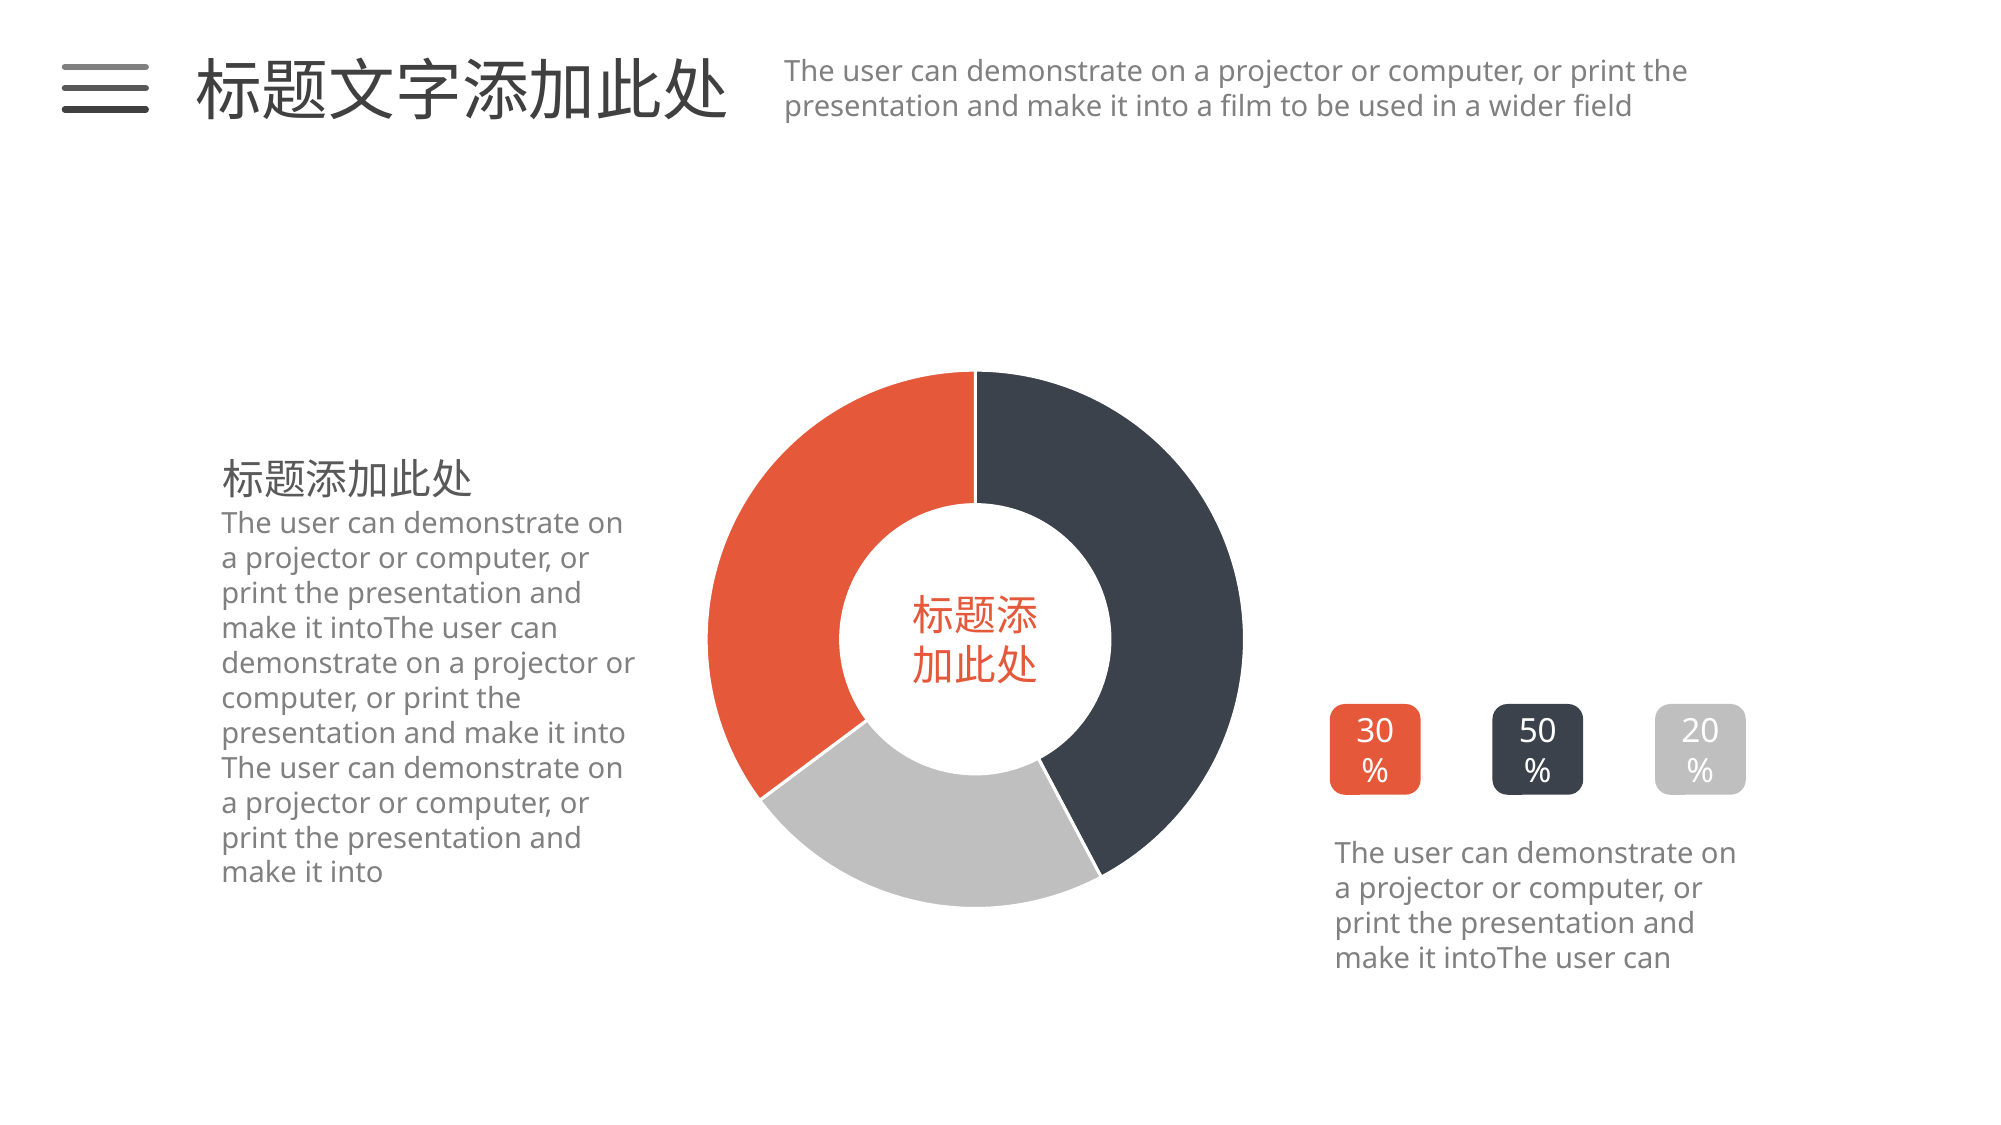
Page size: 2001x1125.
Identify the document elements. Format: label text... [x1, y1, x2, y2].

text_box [64, 66, 146, 110]
text_box 20% [1654, 702, 1747, 796]
text_box 30% [1396, 702, 1422, 796]
text_box The user can demonstrate on a projector or computer, or print the presentation and make it into a film to be used in a wider field [769, 45, 1827, 130]
text_box 标题文字添加此处 [180, 40, 745, 135]
chart [554, 358, 1396, 920]
text_box 50% [1491, 702, 1585, 796]
text_box The user can demonstrate on a projector or computer, or print the presentation and make it intoThe user can [1319, 827, 1776, 982]
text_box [206, 445, 662, 901]
